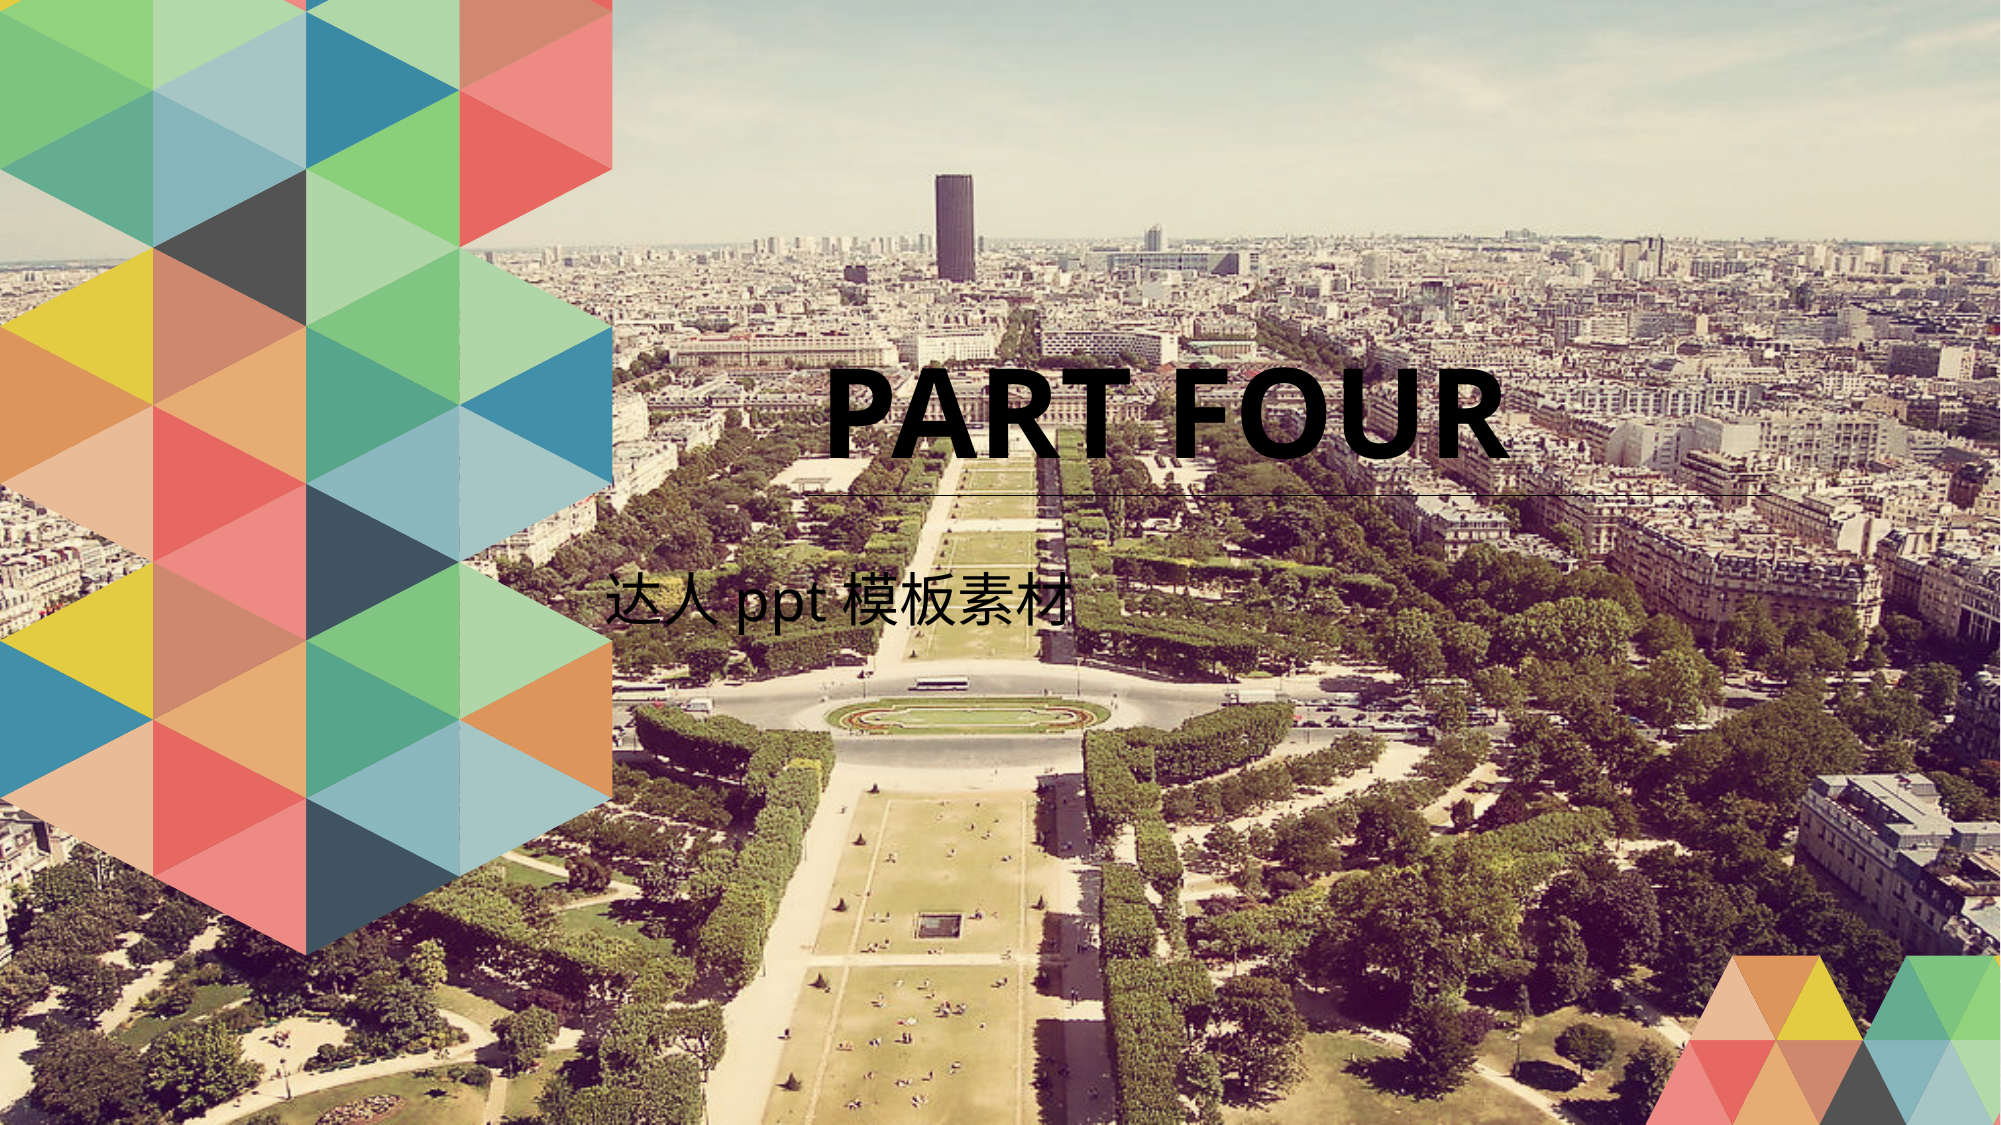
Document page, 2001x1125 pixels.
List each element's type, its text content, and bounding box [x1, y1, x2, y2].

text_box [0, 171, 784, 784]
text_box 达人ppt模板素材 [784, 555, 1557, 641]
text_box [1645, 955, 2000, 1125]
picture [0, 0, 2001, 1125]
text_box PART FOUR [804, 326, 1868, 491]
